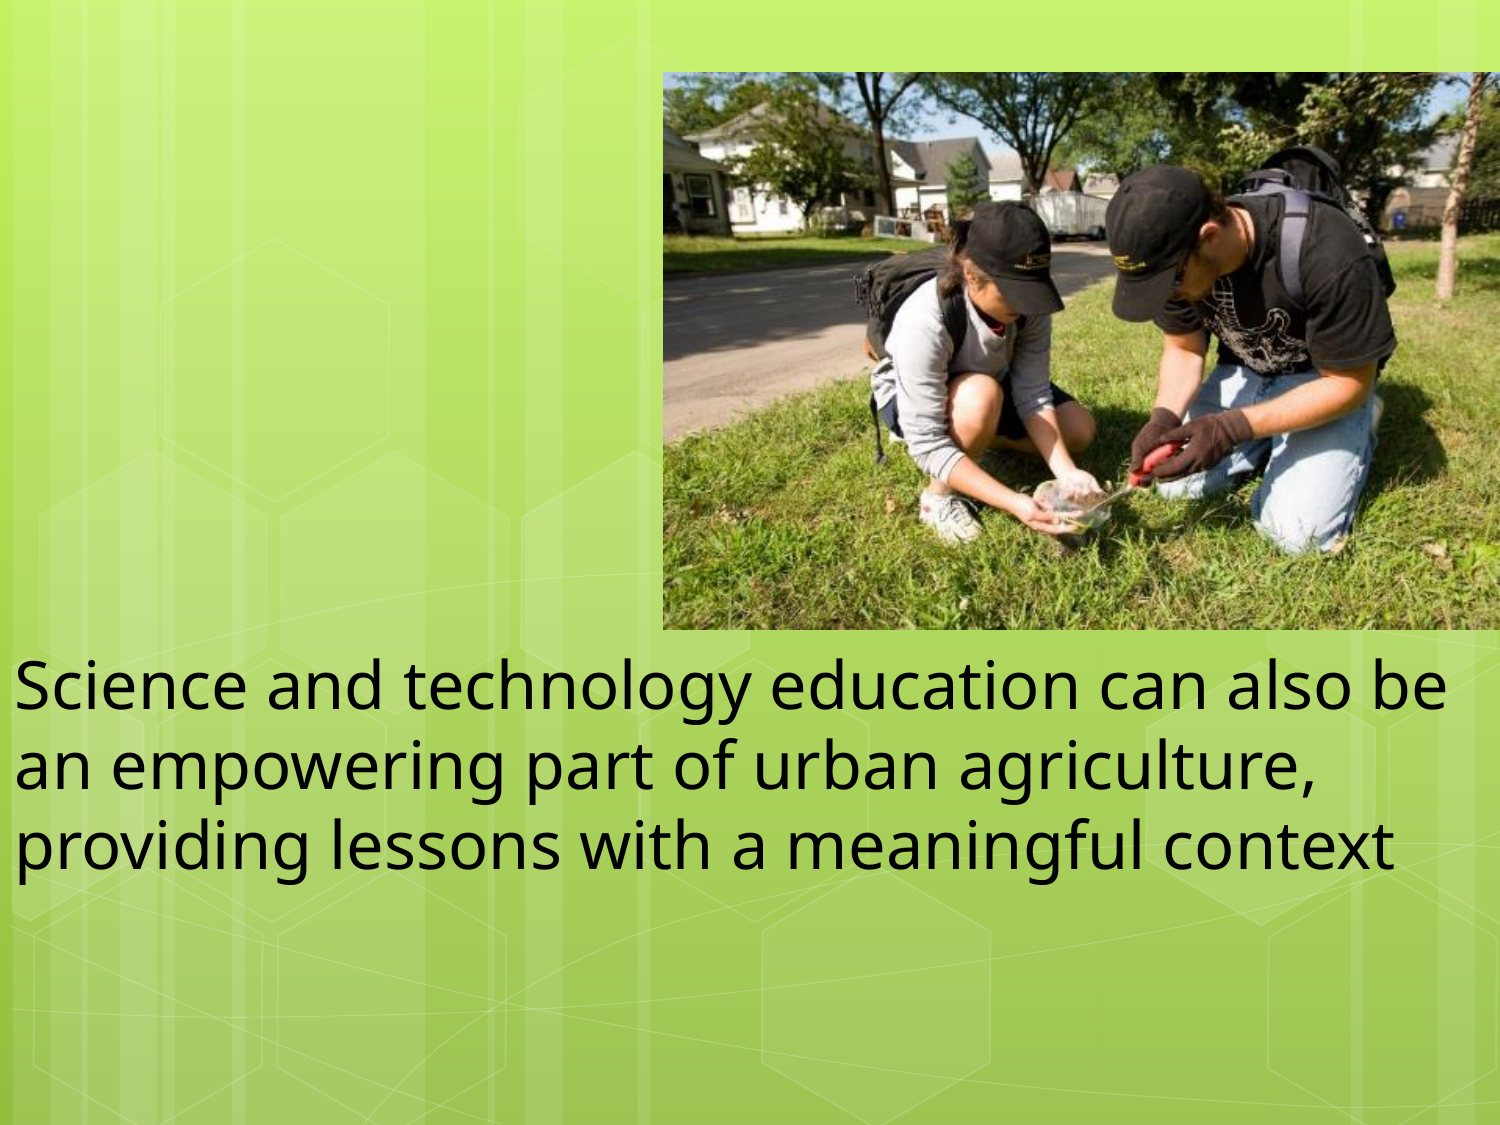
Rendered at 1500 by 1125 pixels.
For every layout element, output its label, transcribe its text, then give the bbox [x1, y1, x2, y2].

picture [662, 72, 1500, 631]
text_box Science and technology education can also be an empowering part of urban agriculture, providing lessons with a meaningful context [0, 635, 1479, 890]
